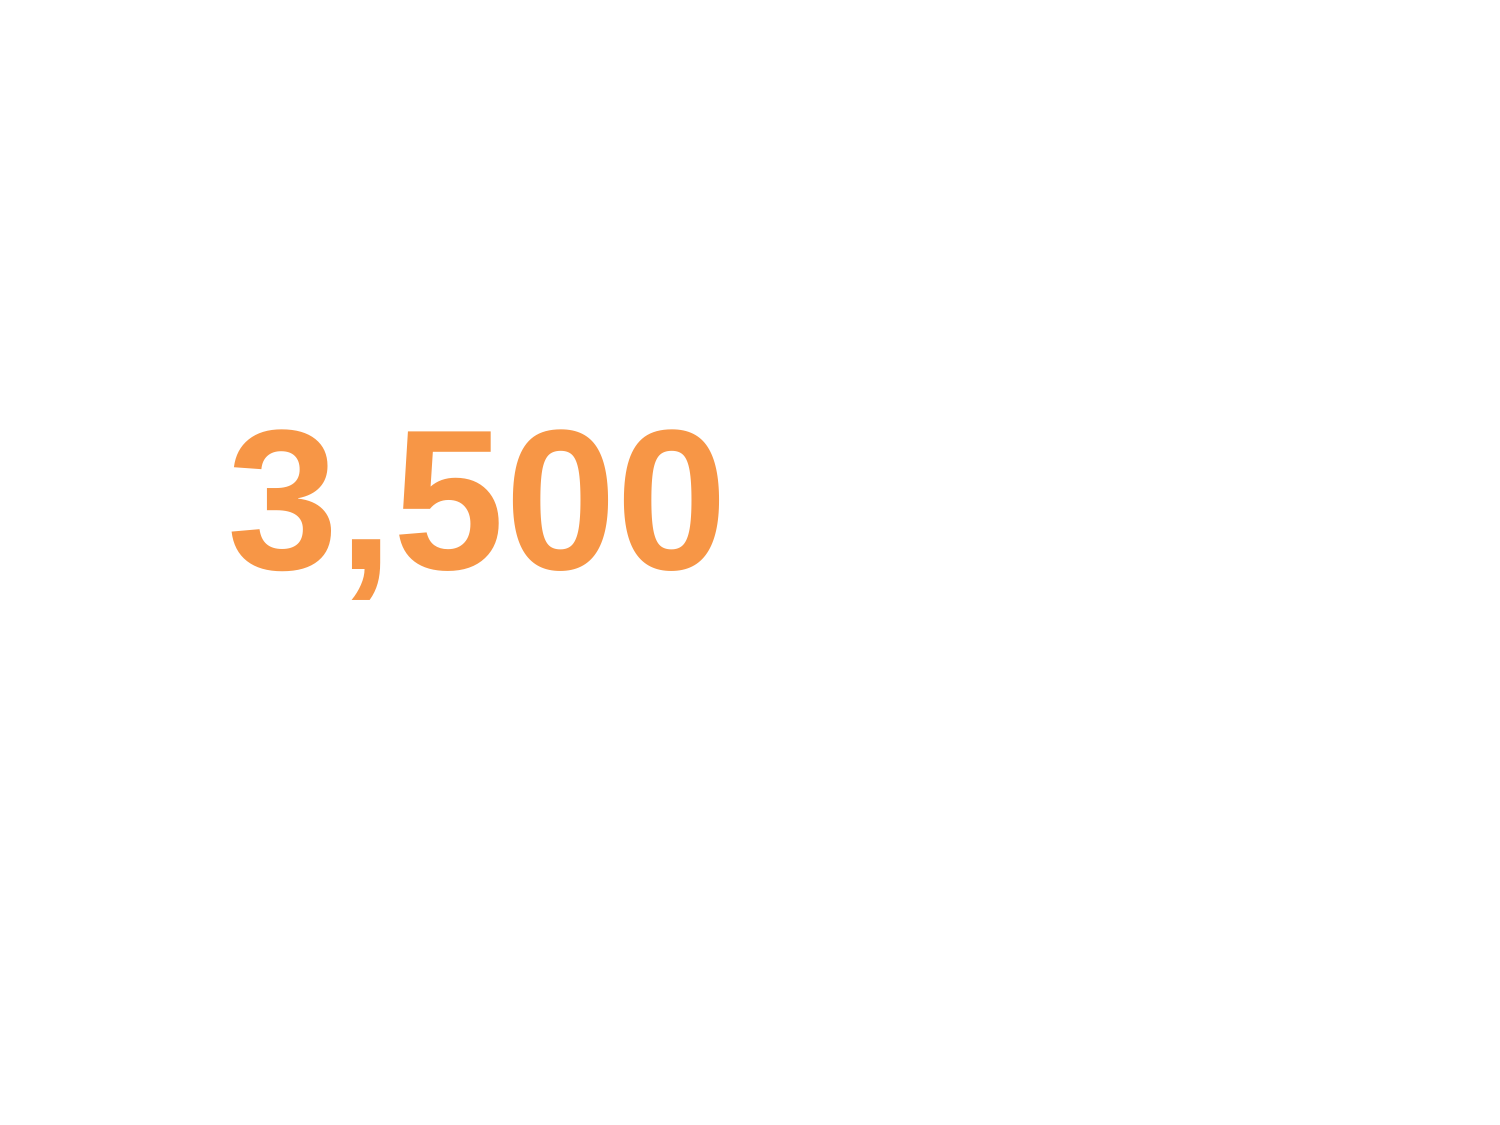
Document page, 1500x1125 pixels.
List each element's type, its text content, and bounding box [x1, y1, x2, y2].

text_box 3,500 [212, 362, 838, 618]
